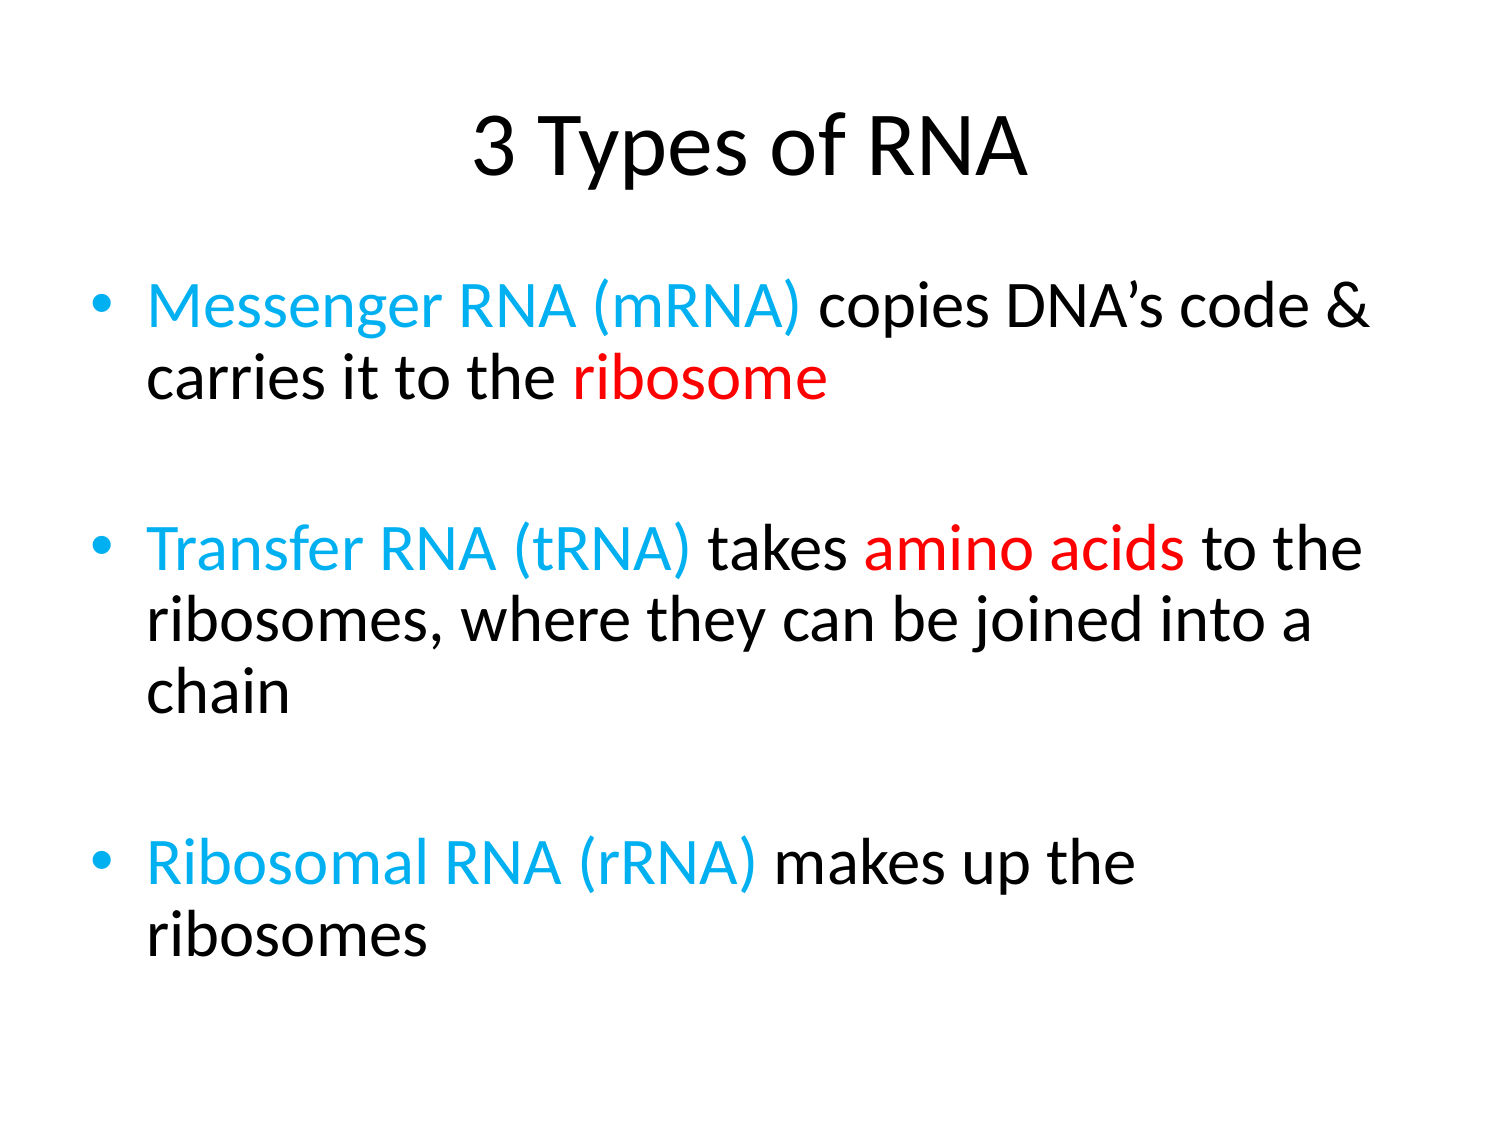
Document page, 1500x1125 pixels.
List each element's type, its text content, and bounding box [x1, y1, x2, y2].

list Messenger RNA (mRNA) copies DNA’s code & carries it to the ribosome Transfer RNA (tRNA) takes amino acids to the ribosomes, where they can be joined into a chain Ribosomal RNA (rRNA) makes up the ribosomes [74, 262, 1426, 1006]
title 3 Types of RNA [74, 44, 1426, 233]
